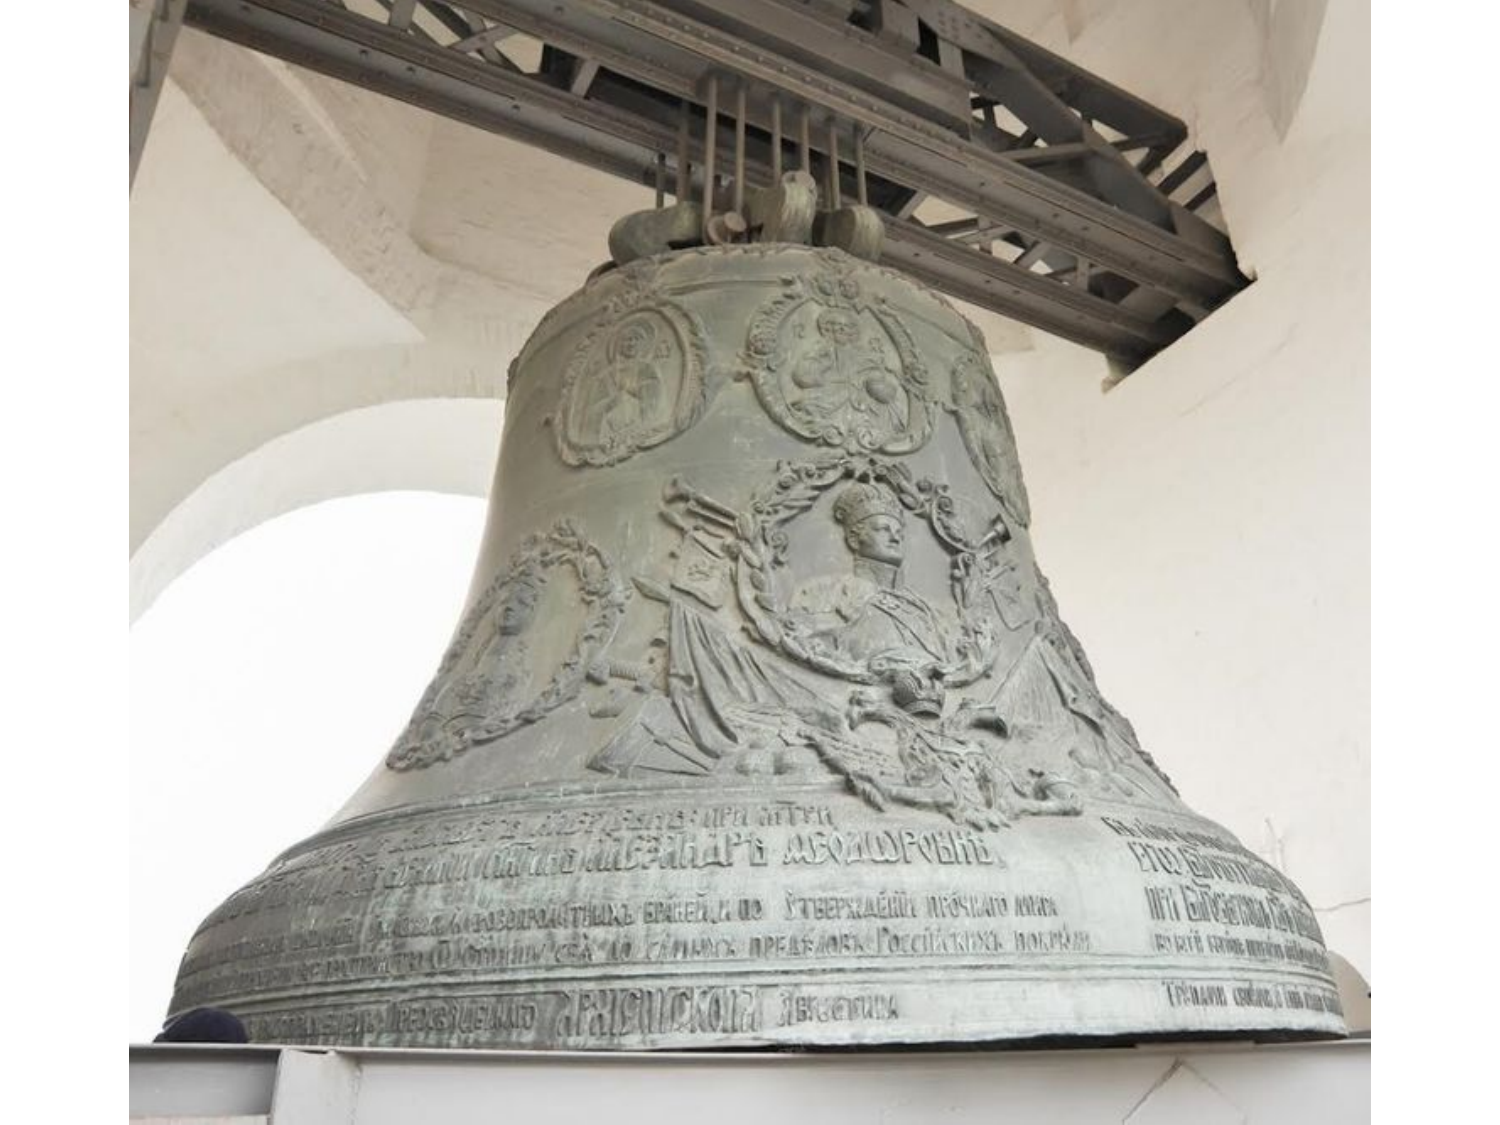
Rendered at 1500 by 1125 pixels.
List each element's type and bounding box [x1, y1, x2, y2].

picture [128, 0, 1371, 1125]
